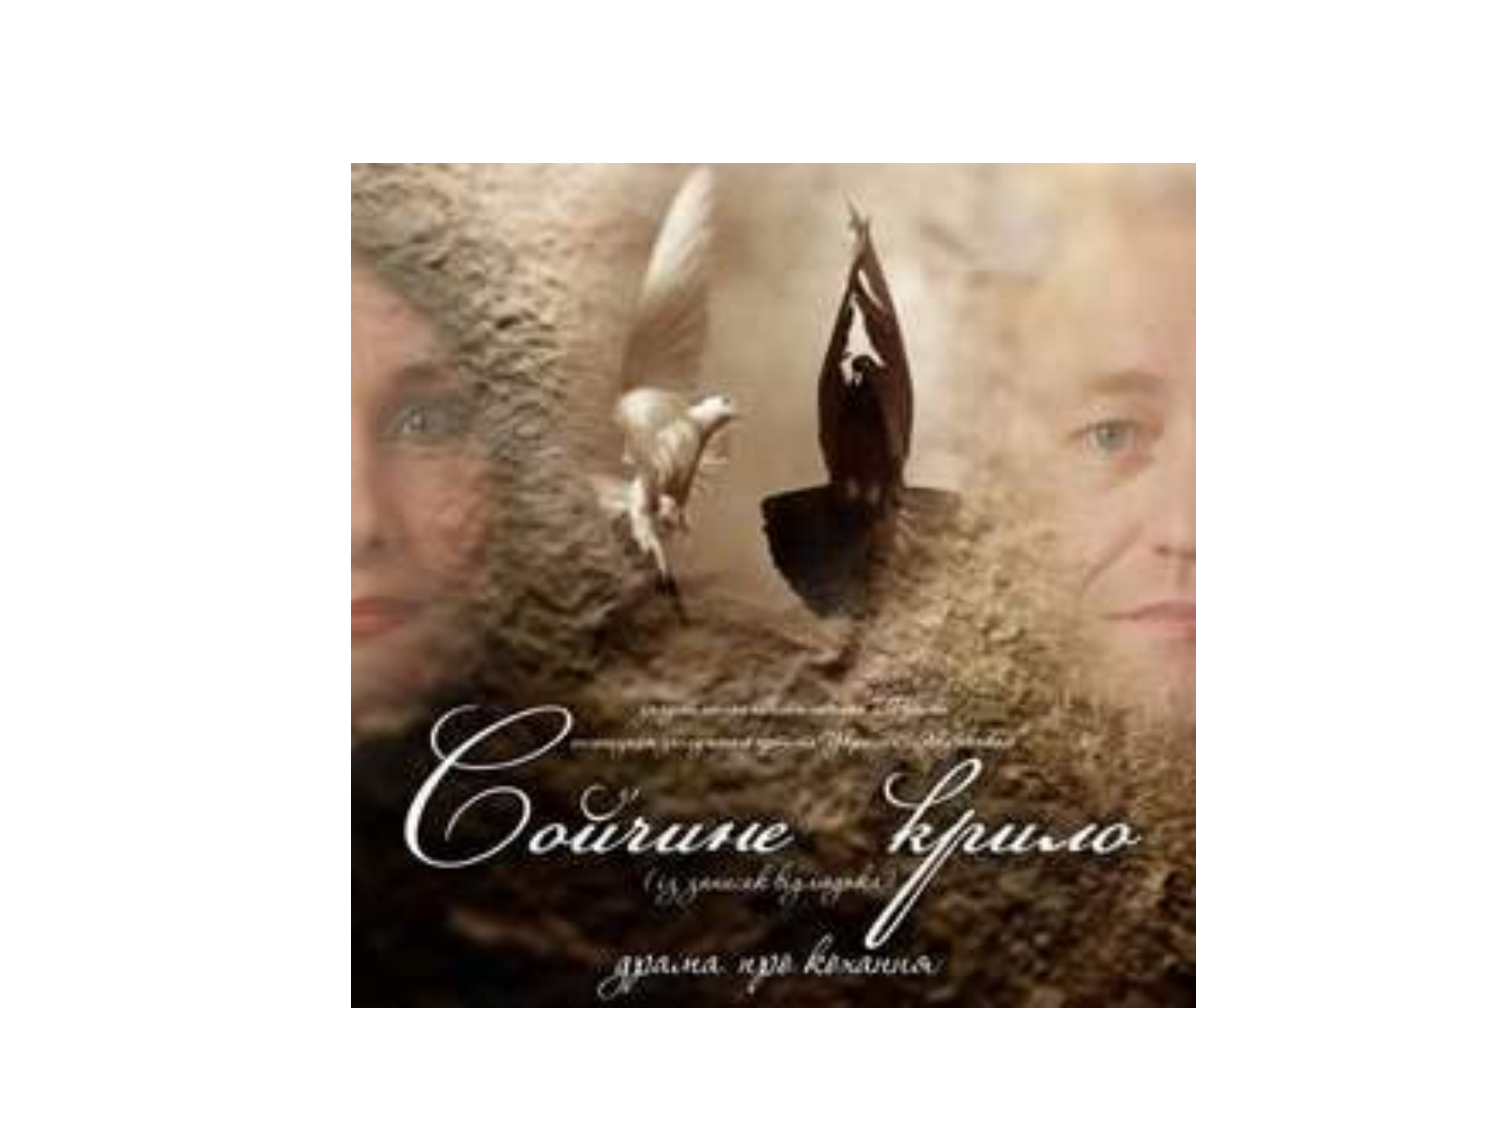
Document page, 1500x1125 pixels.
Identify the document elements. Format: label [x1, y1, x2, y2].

picture [351, 163, 1196, 1008]
